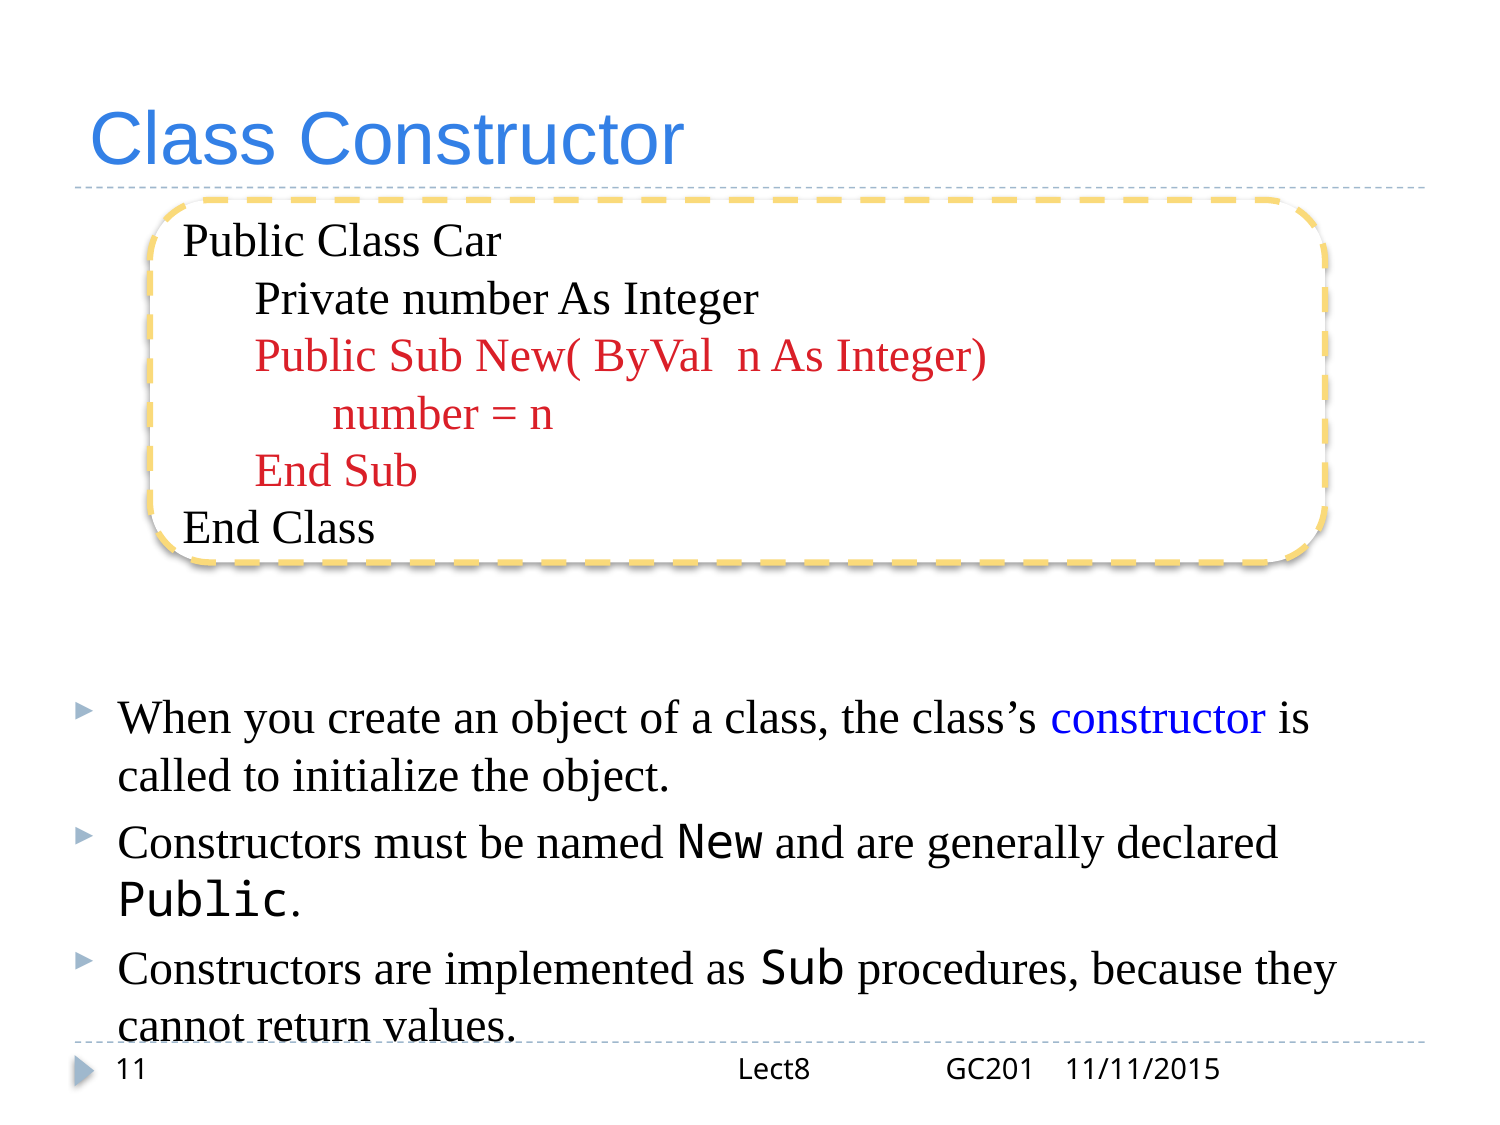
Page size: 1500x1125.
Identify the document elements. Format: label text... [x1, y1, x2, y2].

footer Lect8 GC201 [475, 1042, 1051, 1103]
list When you create an object of a class, the class’s constructor is called to initialize the object. Constructors must be named New and are generally declared Public. Constructors are implemented as Sub procedures, because they cannot return values. [12, 262, 1363, 1005]
text_box Public Class Car Private number As Integer Public Sub New( ByVal n As Integer) number = n End Sub End Class [149, 199, 1326, 564]
slide_number 11 [100, 1042, 426, 1103]
title Class Constructor [75, 24, 1425, 188]
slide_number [1051, 1042, 1426, 1103]
